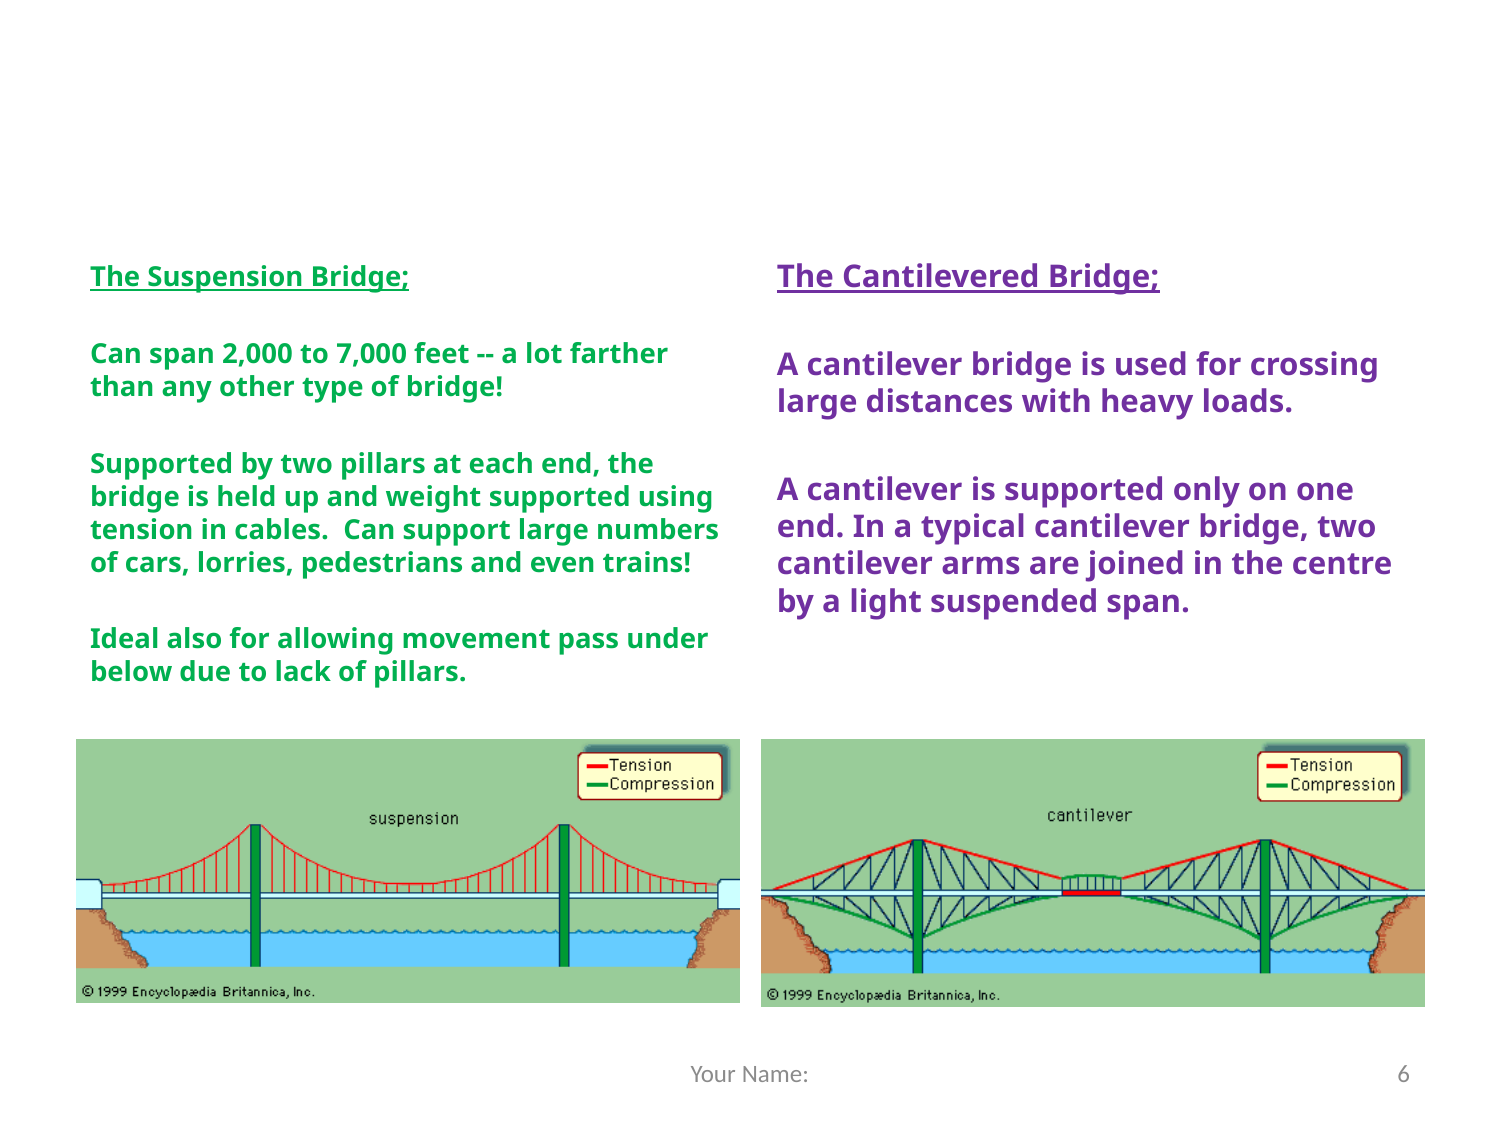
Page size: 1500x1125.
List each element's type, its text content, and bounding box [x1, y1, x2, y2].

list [761, 739, 1426, 1007]
footer Your Name: [512, 1042, 988, 1103]
slide_number 6 [1074, 1042, 1425, 1103]
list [76, 739, 740, 1003]
list The Suspension Bridge; Can span 2,000 to 7,000 feet -- a lot farther than any other type of bridge! Supported by two pillars at each end, the bridge is held up and weight supported using tension in cables. Can support large numbers of cars, lorries, pedestrians and even trains! Ideal also for allowing movement pass under below due to lack of pillars. [75, 251, 738, 728]
list The Cantilevered Bridge; A cantilever bridge is used for crossing large distances with heavy loads. A cantilever is supported only on one end. In a typical cantilever bridge, two cantilever arms are joined in the centre by a light suspended span. [761, 208, 1425, 696]
